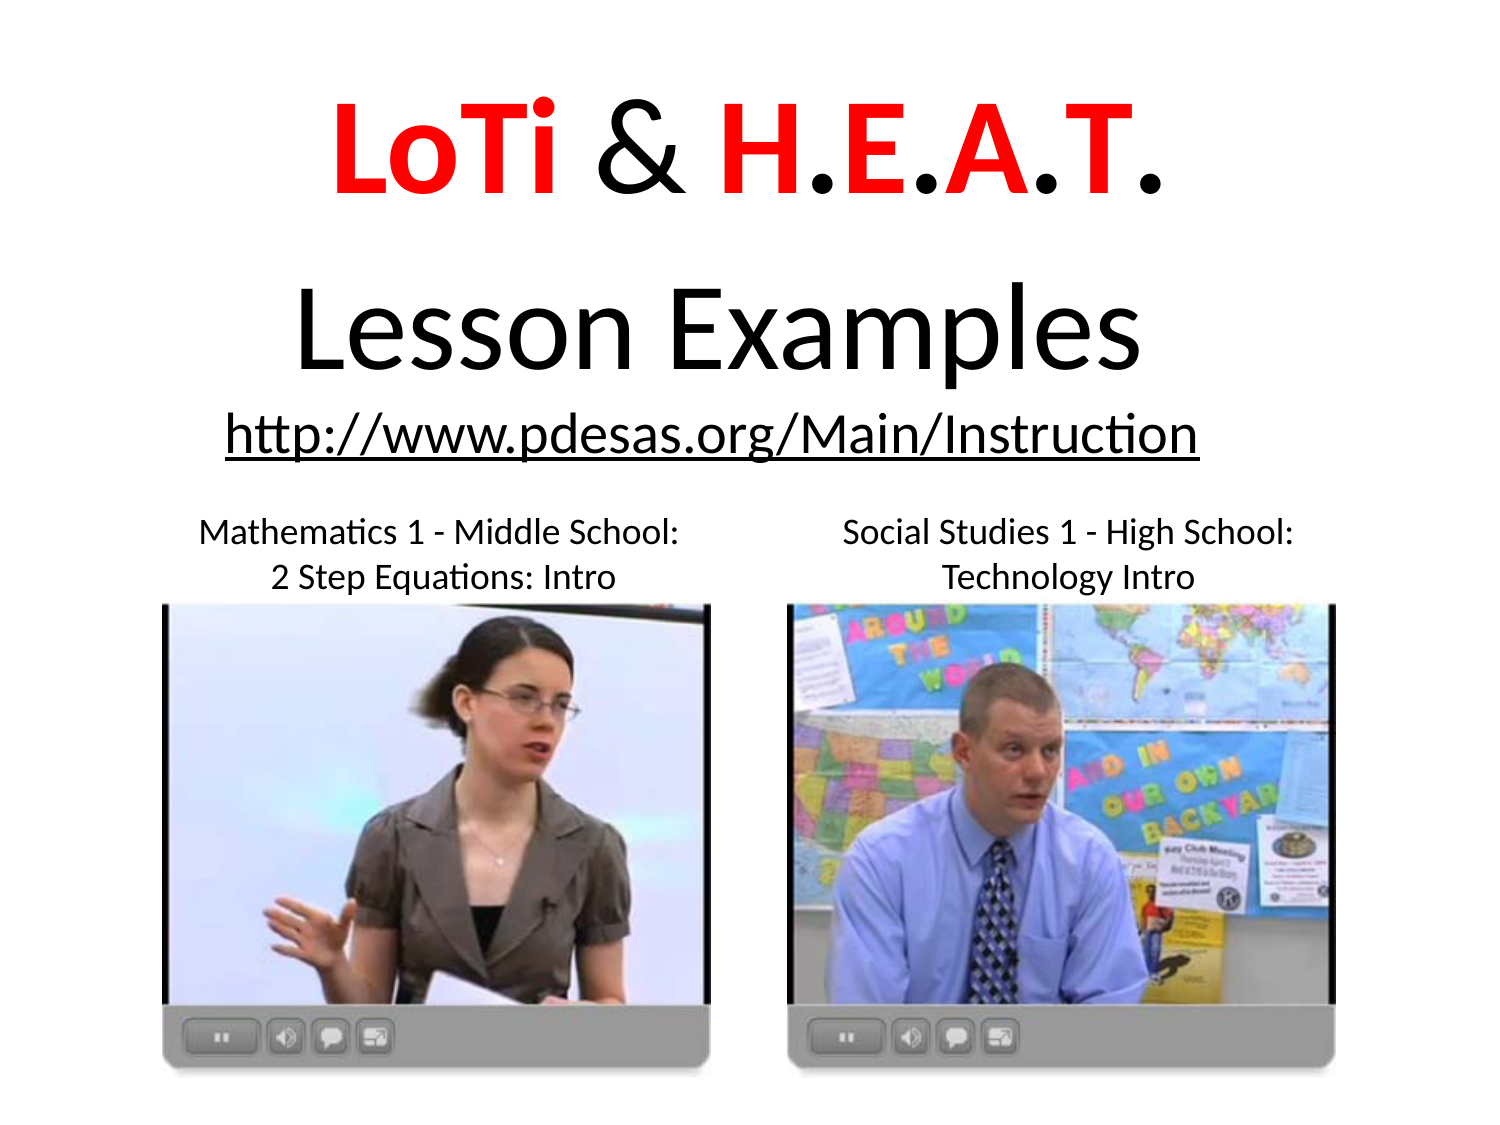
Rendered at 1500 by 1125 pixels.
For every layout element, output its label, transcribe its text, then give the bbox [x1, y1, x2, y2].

text_box Mathematics 1 - Middle School: 2 Step Equations: Intro [149, 499, 738, 1010]
title LoTi & H.E.A.T. [75, 45, 1425, 233]
text_box Lesson Examples http://www.pdesas.org/Main/Instruction [124, 237, 1313, 473]
text_box Social Studies 1 - High School: Technology Intro [799, 499, 1338, 601]
picture [162, 599, 712, 1079]
picture [787, 599, 1337, 1079]
